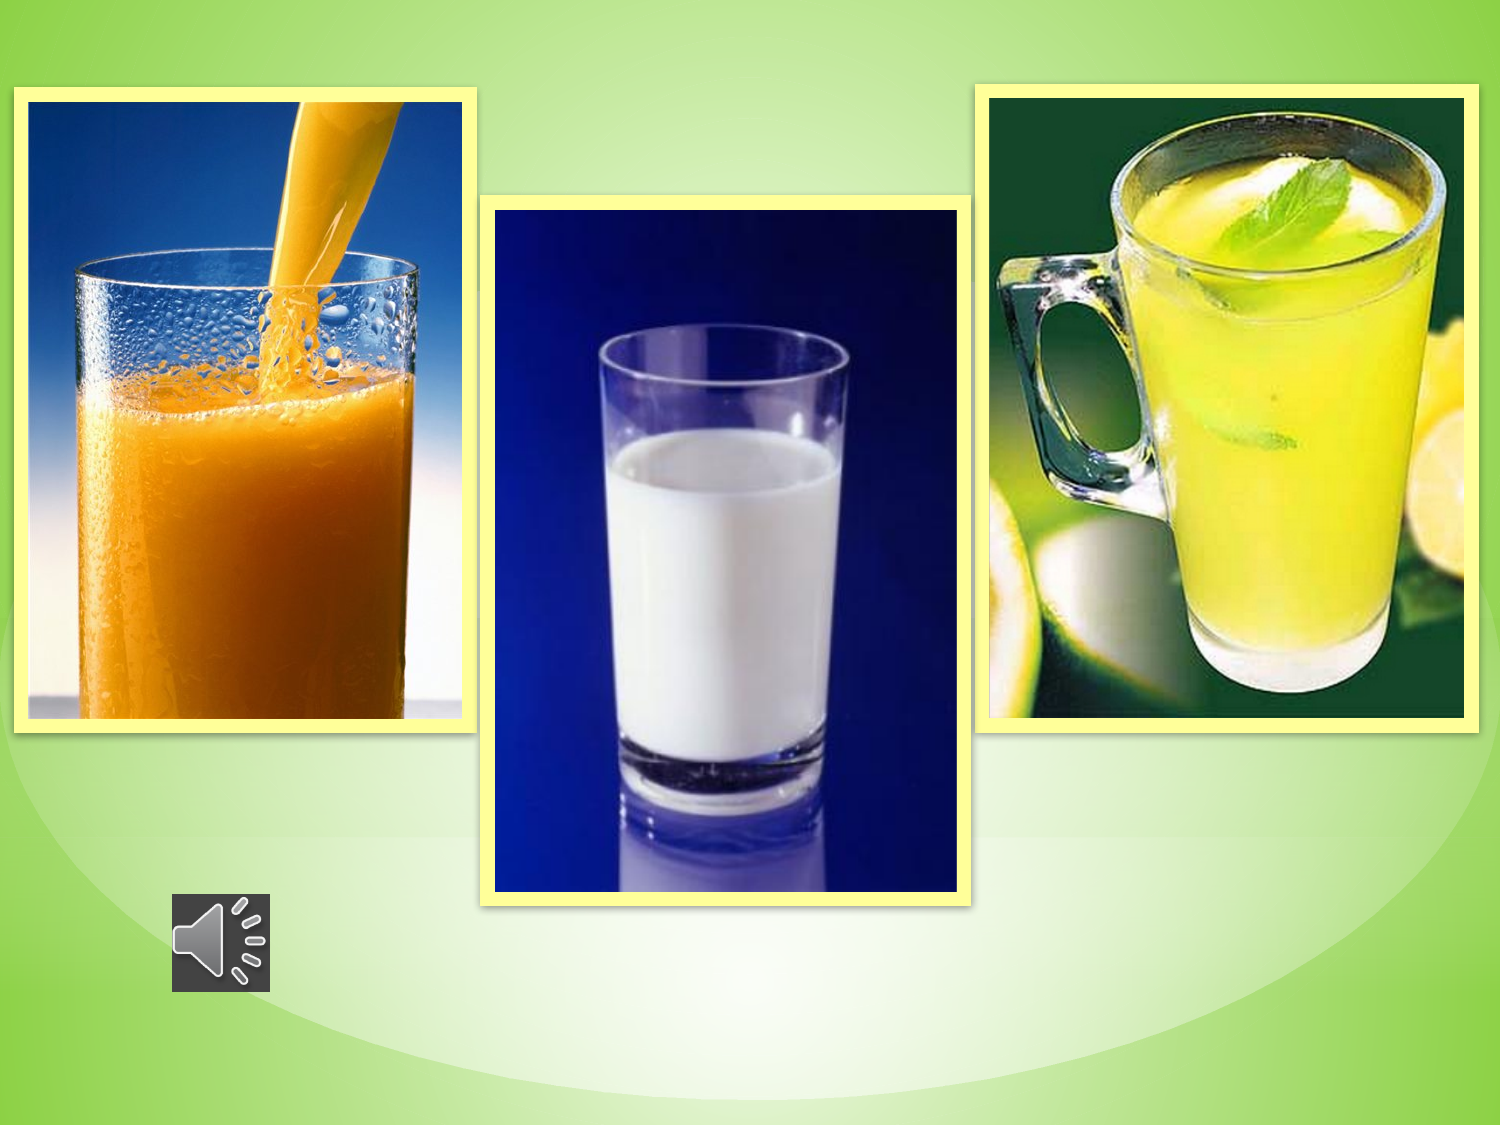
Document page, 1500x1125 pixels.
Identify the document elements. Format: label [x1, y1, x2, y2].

picture [494, 209, 957, 893]
picture [170, 893, 272, 994]
picture [28, 101, 463, 720]
picture [989, 98, 1465, 719]
